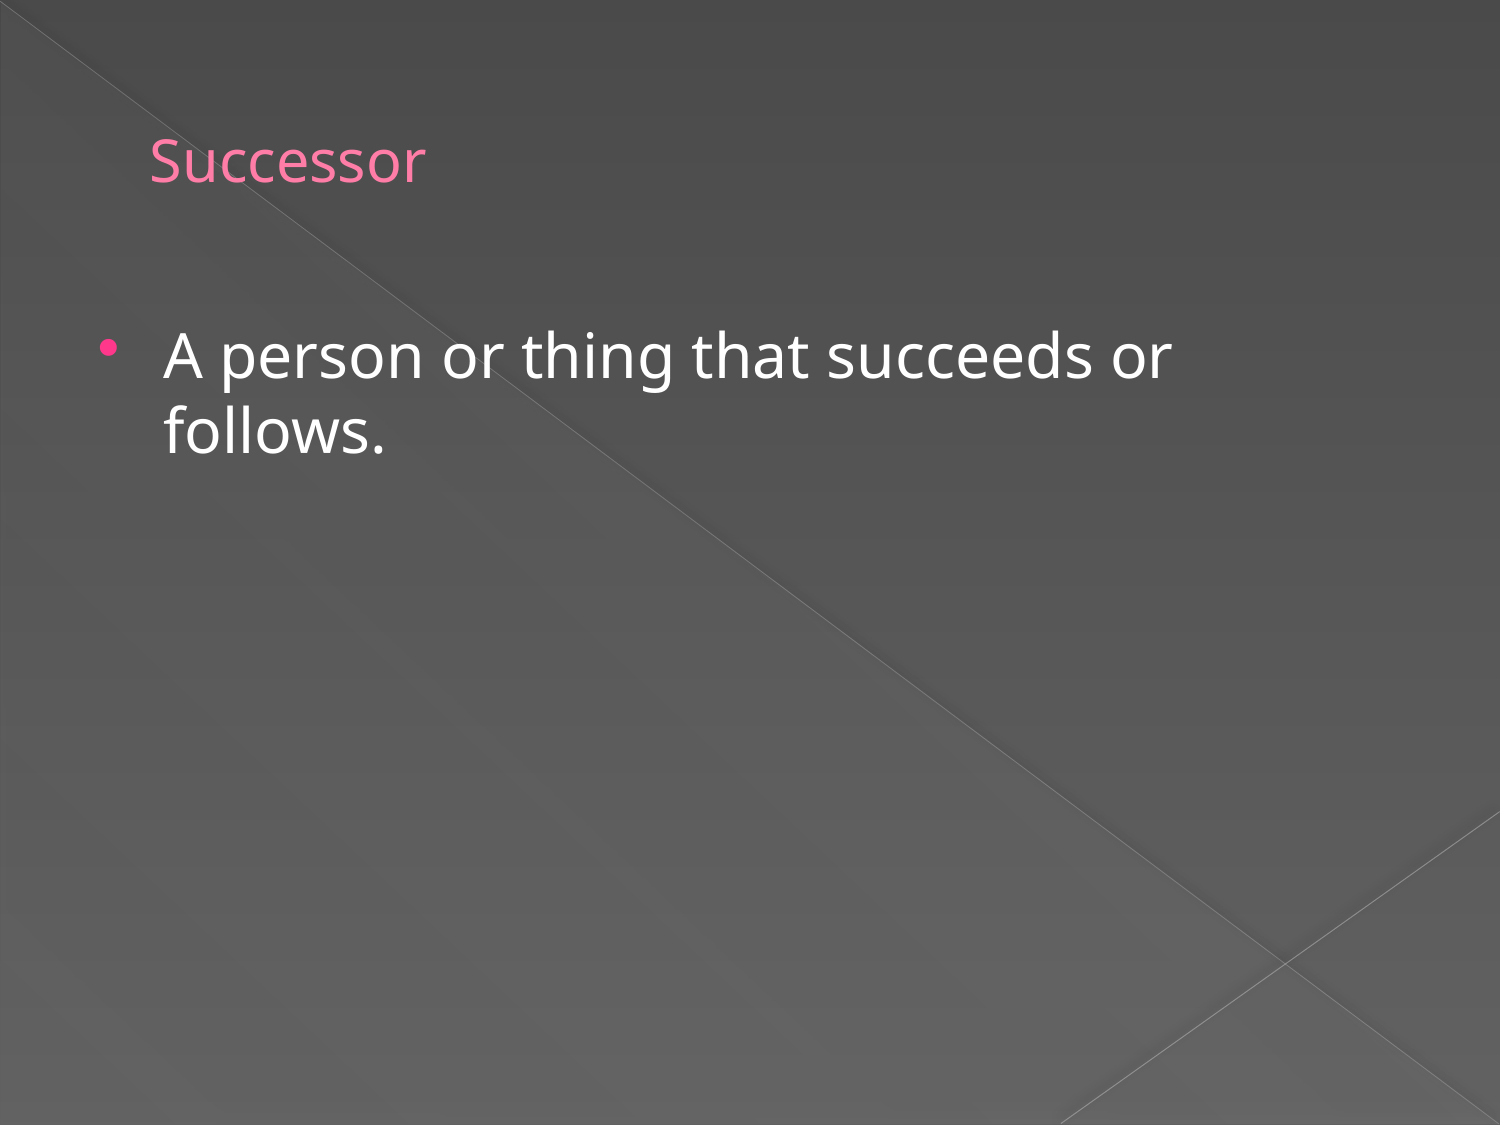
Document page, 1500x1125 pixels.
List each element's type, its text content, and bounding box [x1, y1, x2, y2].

list A person or thing that succeeds or follows. [75, 308, 1425, 1059]
title Successor [75, 43, 1425, 274]
